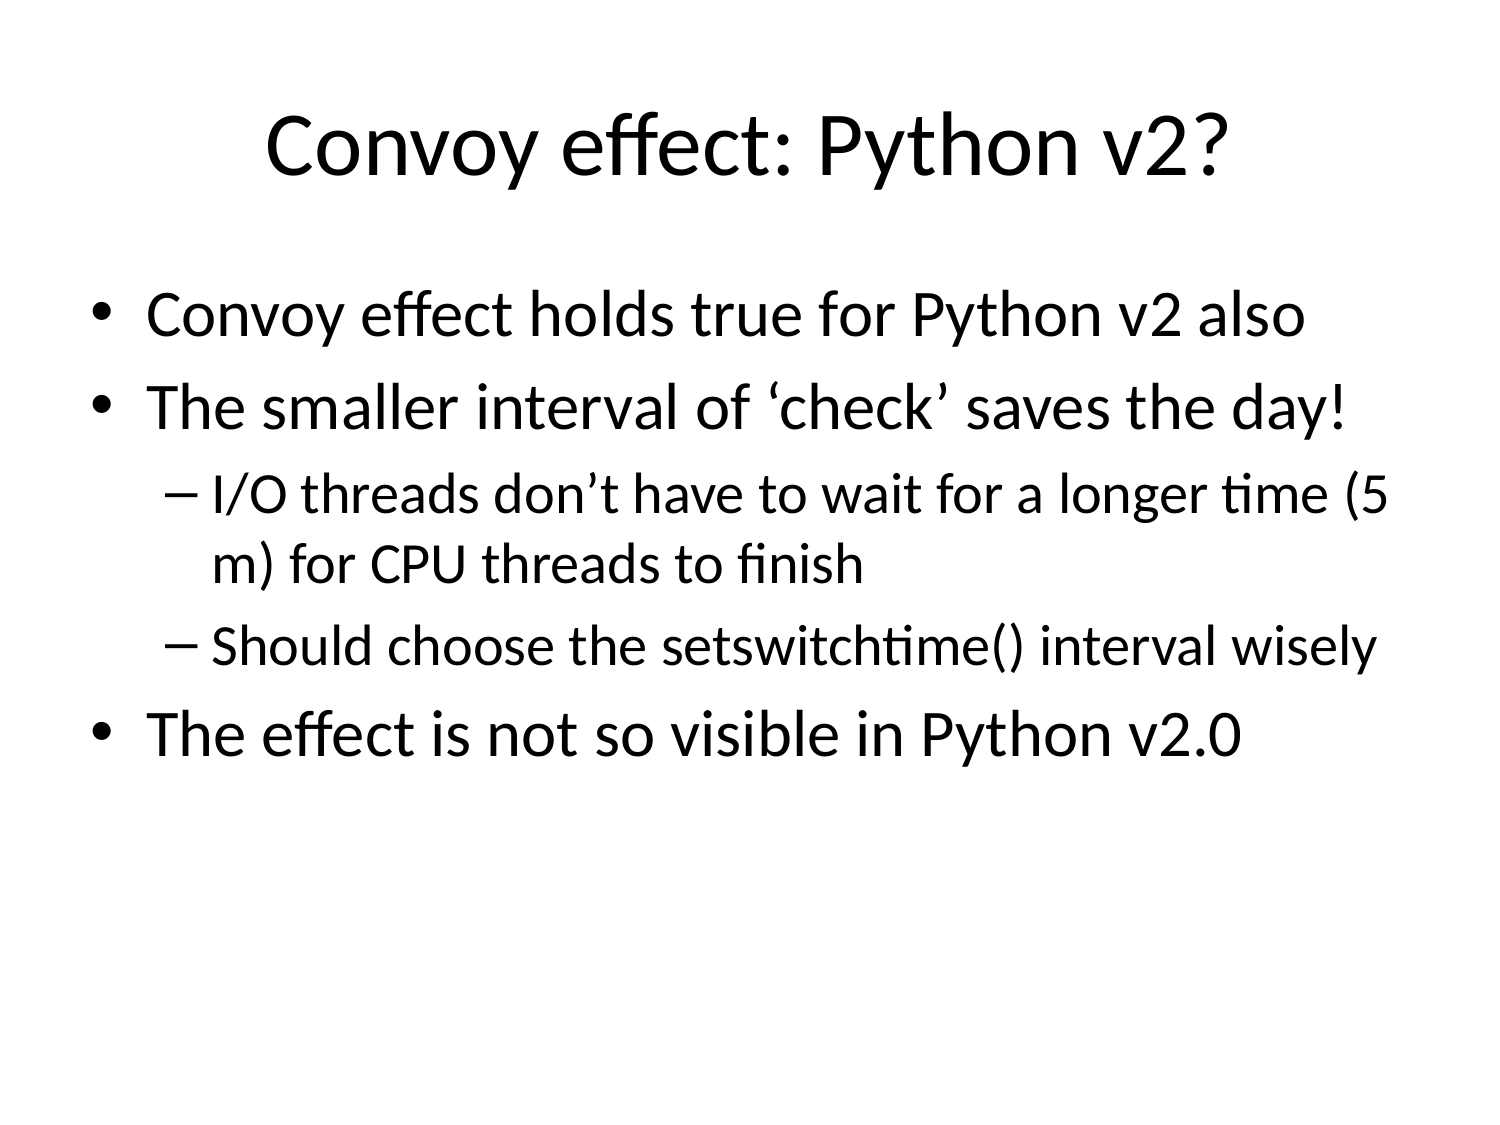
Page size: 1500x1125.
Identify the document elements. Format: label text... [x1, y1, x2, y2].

title Convoy effect: Python v2? [75, 45, 1425, 233]
list Convoy effect holds true for Python v2 also The smaller interval of ‘check’ saves the day! I/O threads don’t have to wait for a longer time (5 m) for CPU threads to finish Should choose the setswitchtime() interval wisely The effect is not so visible in Python v2.0 [75, 262, 1425, 1005]
